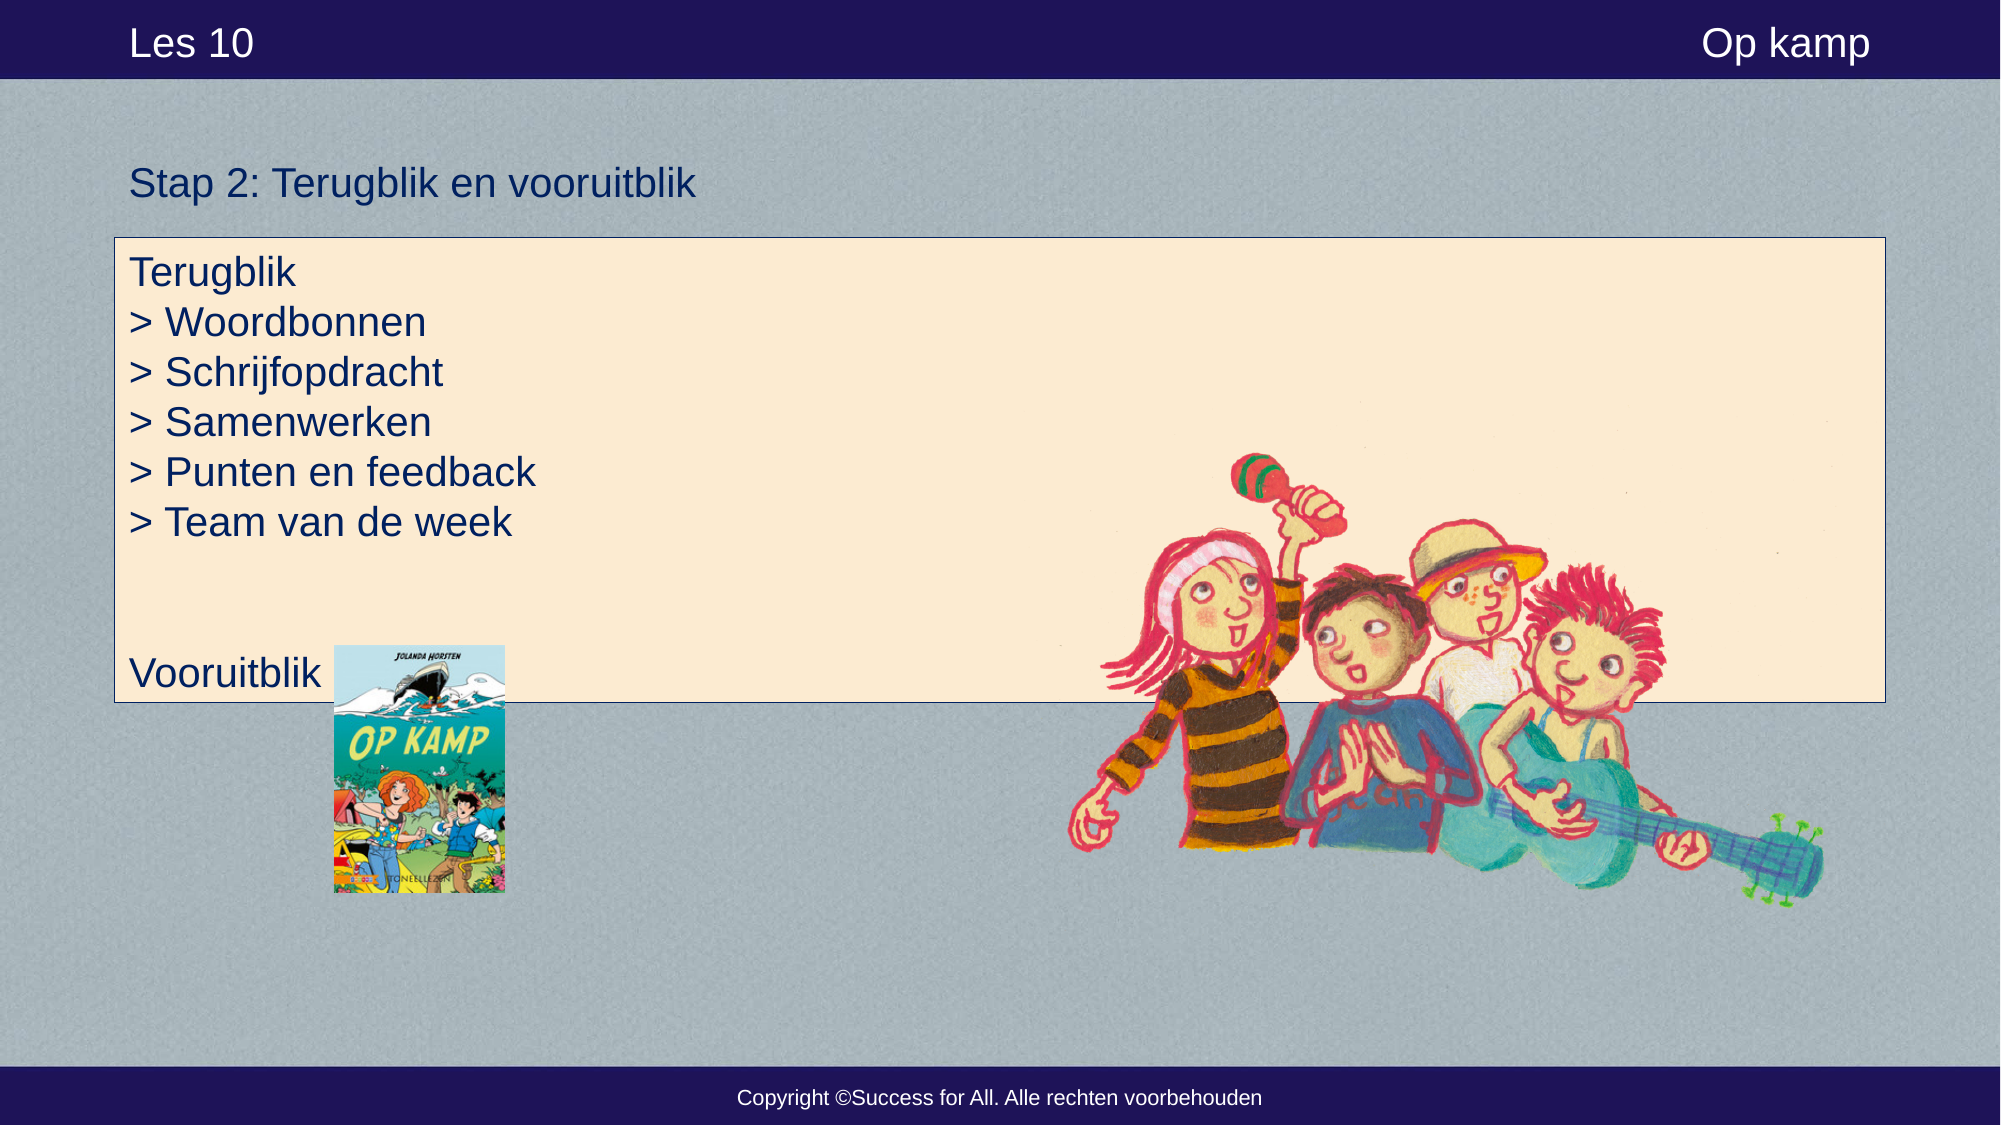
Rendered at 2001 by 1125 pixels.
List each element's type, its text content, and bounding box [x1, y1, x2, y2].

text_box Terugblik > Woordbonnen > Schrijfopdracht > Samenwerken > Punten en feedback > Team van de week Vooruitblik [114, 237, 1886, 703]
picture [0, 0, 2001, 1125]
text_box Copyright ©Success for All. Alle rechten voorbehouden [0, 1076, 2000, 1125]
text_box Op kamp [999, 8, 1886, 73]
text_box Les 10 [114, 8, 354, 73]
text_box Stap 2: Terugblik en vooruitblik [113, 148, 1635, 214]
